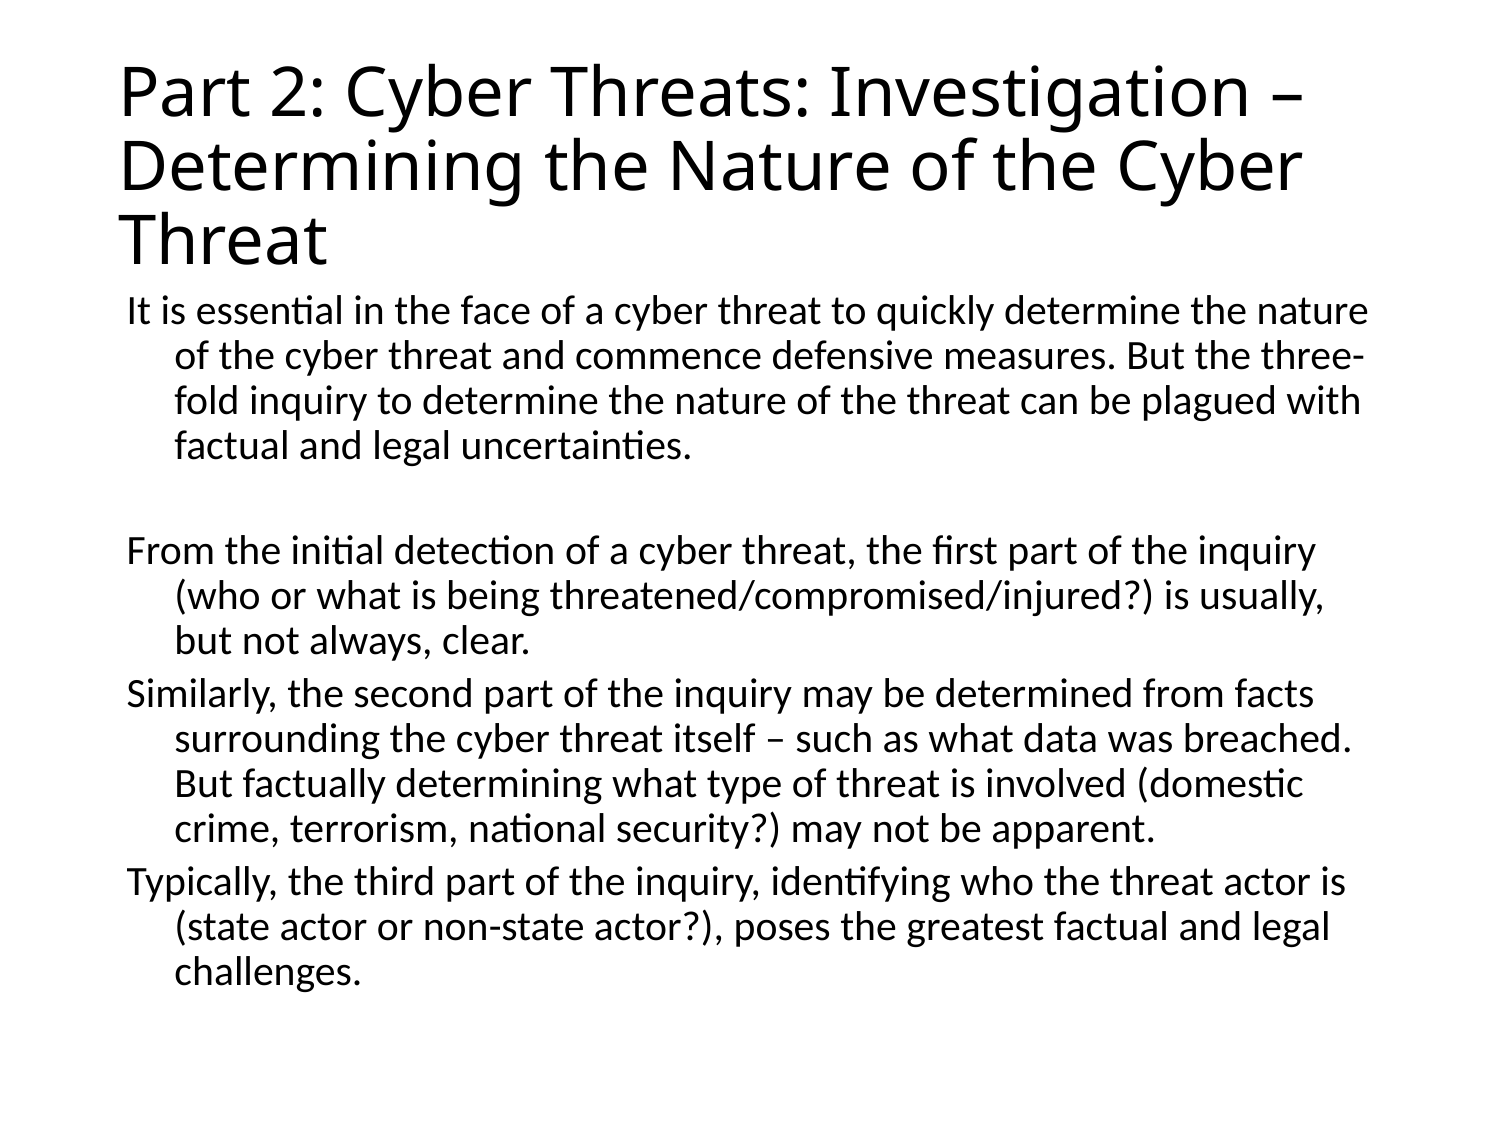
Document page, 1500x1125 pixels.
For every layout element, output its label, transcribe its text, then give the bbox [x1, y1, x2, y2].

list It is essential in the face of a cyber threat to quickly determine the nature of the cyber threat and commence defensive measures. But the three-fold inquiry to determine the nature of the threat can be plagued with factual and legal uncertainties. From the initial detection of a cyber threat, the first part of the inquiry (who or what is being threatened/compromised/injured?) is usually, but not always, clear. Similarly, the second part of the inquiry may be determined from facts surrounding the cyber threat itself – such as what data was breached. But factually determining what type of threat is involved (domestic crime, terrorism, national security?) may not be apparent. Typically, the third part of the inquiry, identifying who the threat actor is (state actor or non-state actor?), poses the greatest factual and legal challenges. [102, 280, 1398, 995]
title Part 2: Cyber Threats: Investigation – Determining the Nature of the Cyber Threat [102, 59, 1398, 278]
